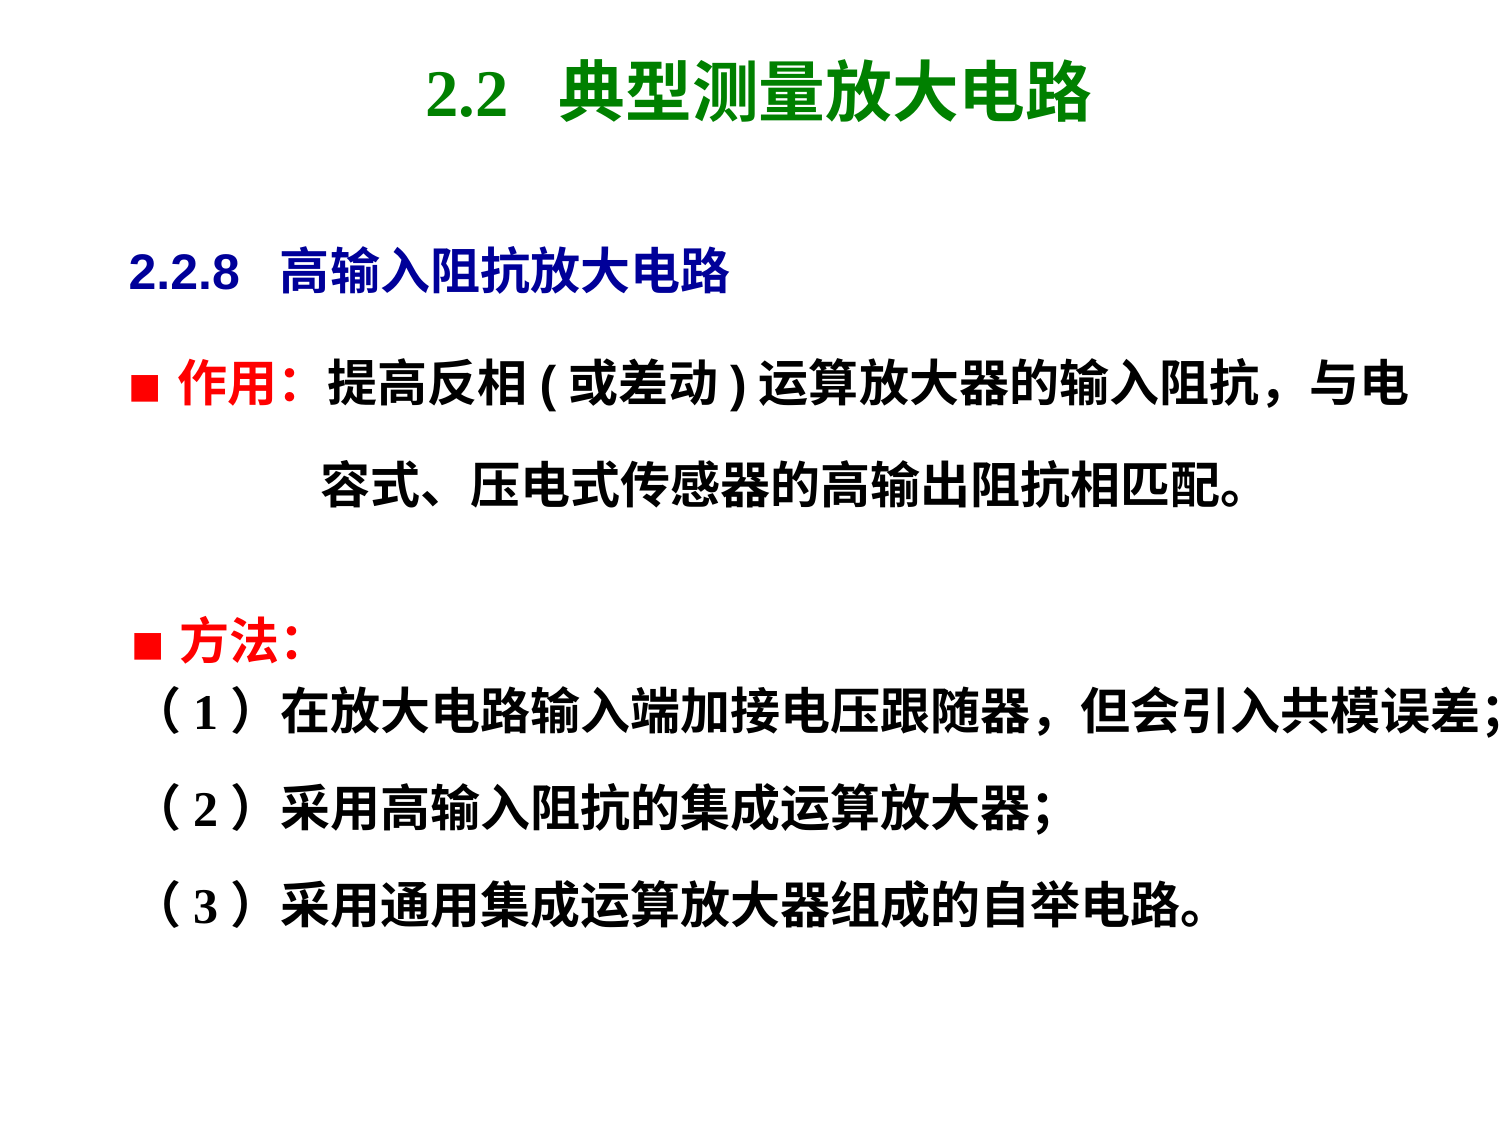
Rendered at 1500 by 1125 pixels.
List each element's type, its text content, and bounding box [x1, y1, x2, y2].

text_box 2.2.8 高输入阻抗放大电路 ■ 作用：提高反相(或差动)运算放大器的输入阻抗，与电 容式、压电式传感器的高输出阻抗相匹配。 [114, 219, 1500, 575]
list ■ 方法： （1）在放大电路输入端加接电压跟随器，但会引入共模误差； （2）采用高输入阻抗的集成运算放大器； （3）采用通用集成运算放大器组成的自举电路。 [115, 602, 1500, 1095]
title 2.2 典型测量放大电路 [72, 42, 1412, 159]
